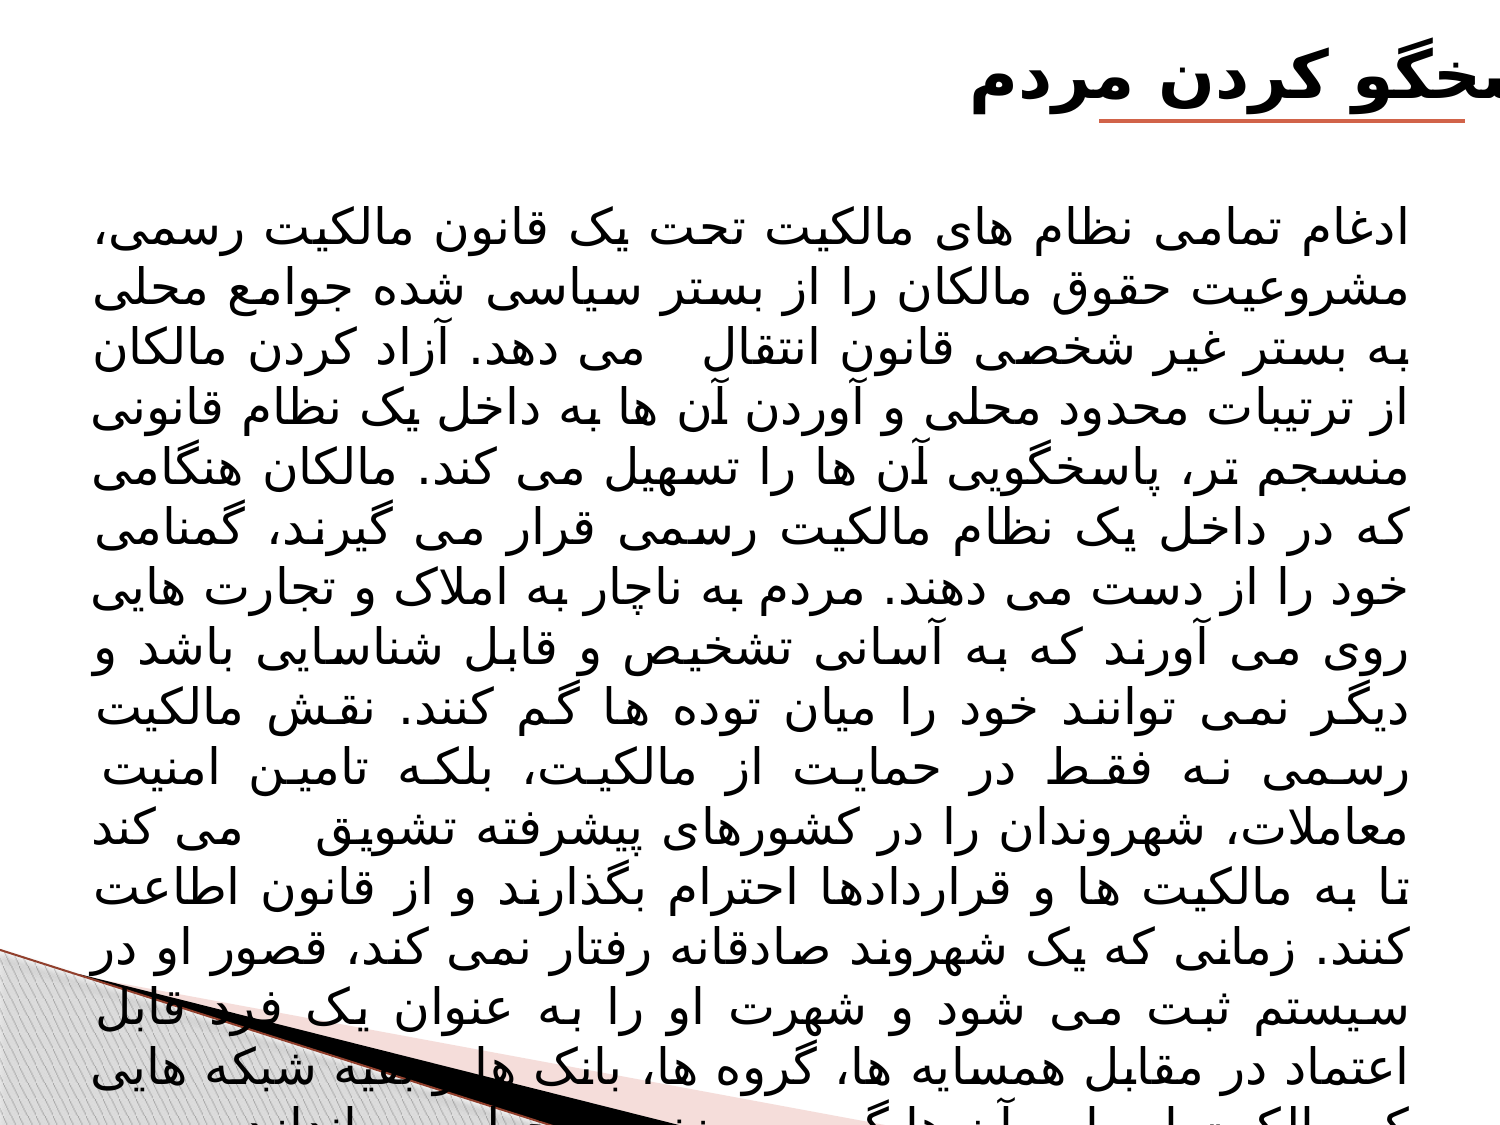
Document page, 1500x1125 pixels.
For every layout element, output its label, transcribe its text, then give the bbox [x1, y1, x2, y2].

text_box پاسخگو کردن مردم [954, 24, 1500, 120]
text_box ادغام تمامی نظام های مالکیت تحت یک قانون مالکیت رسمی، مشروعیت حقوق مالکان را از بستر سیاسی شده جوامع محلی به بستر غیر شخصی قانون انتقال می دهد. آزاد کردن مالکان از ترتیبات محدود محلی و آوردن آن ها به داخل یک نظام قانونی منسجم تر، پاسخگویی آن ها را تسهیل می کند. مالکان هنگامی که در داخل یک نظام مالکیت رسمی قرار می گیرند، گمنامی خود را از دست می دهند. مردم به ناچار به املاک و تجارت هایی روی می آورند که به آسانی تشخیص و قابل شناسایی باشد و دیگر نمی توانند خود را میان توده ها گم کنند. نقش مالکیت رسمی نه فقط در حمایت از مالکیت، بلکه تامین امنیت معاملات، شهروندان را در کشورهای پیشرفته تشویق می کند تا به مالکیت ها و قراردادها احترام بگذارند و از قانون اطاعت کنند. زمانی که یک شهروند صادقانه رفتار نمی کند، قصور او در سیستم ثبت می شود و شهرت او را به عنوان یک فرد قابل اعتماد در مقابل همسایه ها، گروه ها، بانک ها و بقیه شبکه هایی که مالکیت او را به آن ها گره می زند، به خطر می اندازد. [74, 187, 1425, 1125]
